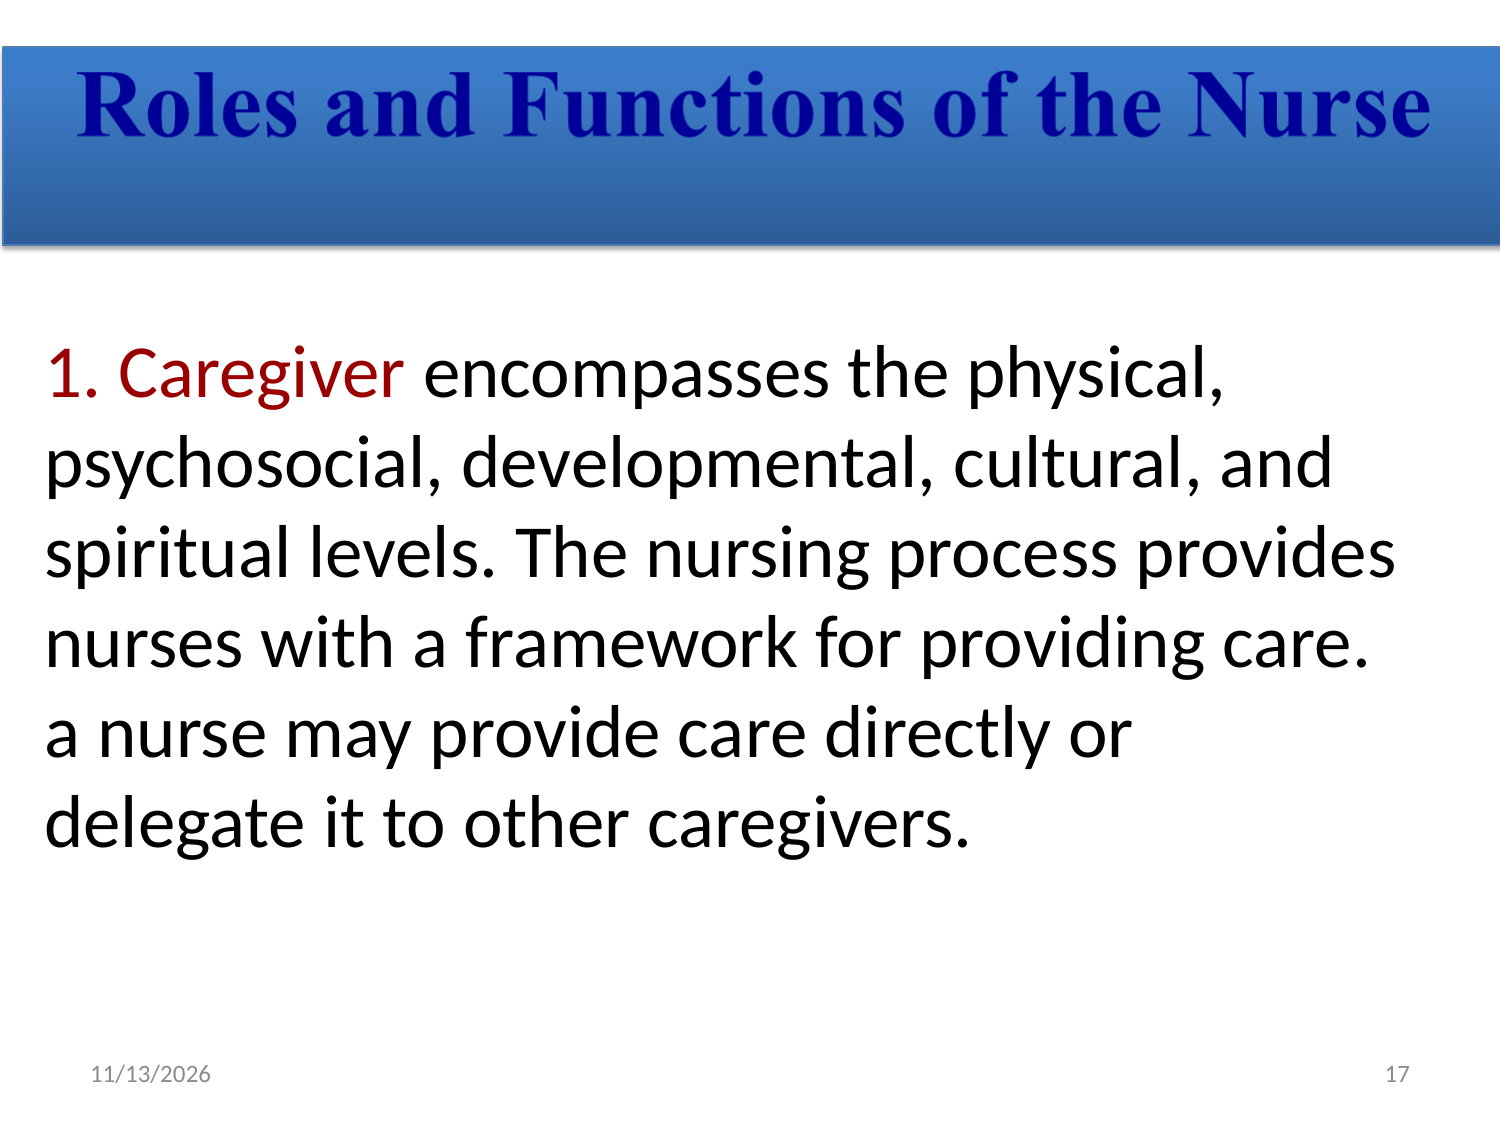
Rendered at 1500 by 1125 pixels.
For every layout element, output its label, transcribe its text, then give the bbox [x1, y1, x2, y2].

picture [0, 12, 1500, 257]
list 1. Caregiver encompasses the physical, psychosocial, developmental, cultural, and spiritual levels. The nursing process provides nurses with a framework for providing care. a nurse may provide care directly or delegate it to other caregivers. [29, 266, 1425, 1094]
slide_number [75, 1042, 425, 1103]
slide_number 17 [1074, 1042, 1425, 1103]
